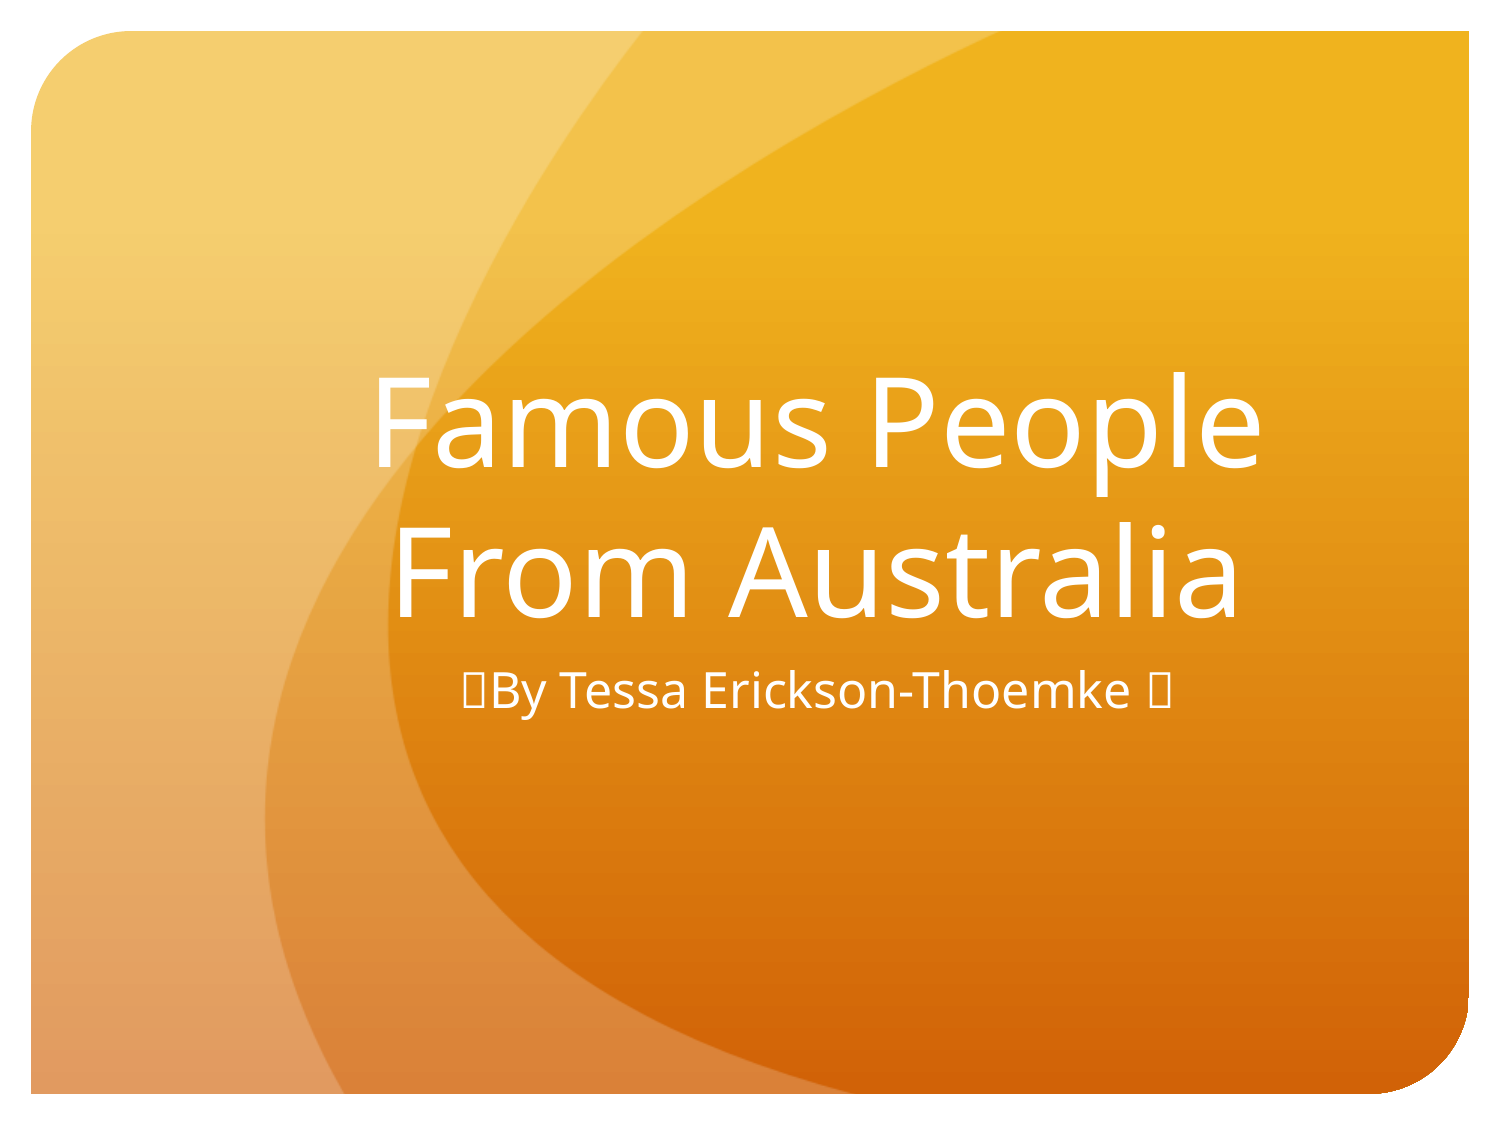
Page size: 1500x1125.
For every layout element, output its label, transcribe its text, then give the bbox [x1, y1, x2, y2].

subtitle By Tessa Erickson-Thoemke  [262, 650, 1372, 939]
picture [25, 30, 1474, 1095]
title Famous People From Australia [262, 408, 1372, 650]
